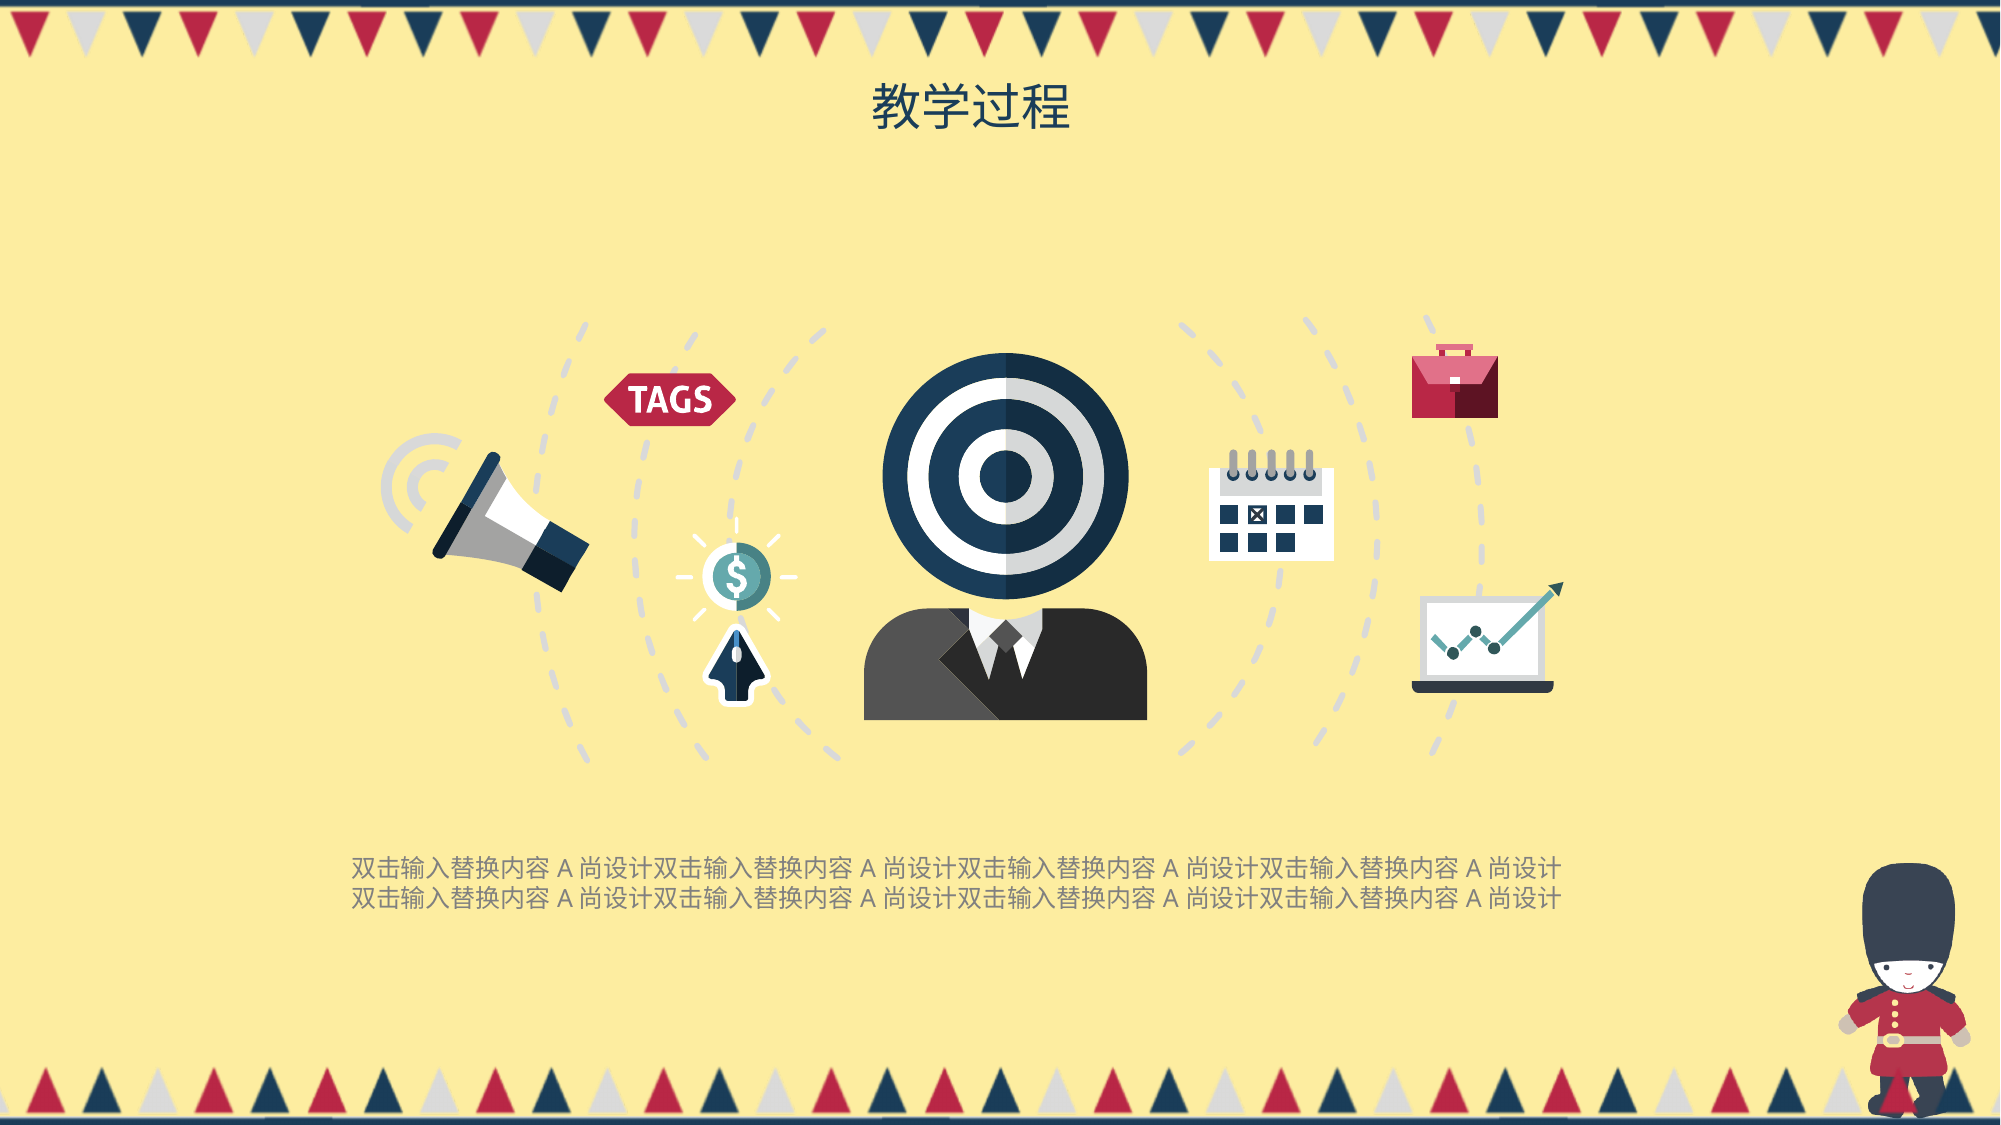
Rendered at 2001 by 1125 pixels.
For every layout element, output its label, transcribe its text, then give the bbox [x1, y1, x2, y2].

text_box 教学过程 [678, 67, 1264, 143]
picture [1827, 837, 2001, 1047]
text_box 双击输入替换内容A尚设计双击输入替换内容A尚设计双击输入替换内容A尚设计双击输入替换内容A尚设计 双击输入替换内容A尚设计双击输入替换内容A尚设计双击输入替换内容A尚设计双击输入替换内容A尚设计 [336, 845, 1674, 950]
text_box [1177, 313, 1564, 757]
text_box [383, 321, 842, 764]
picture [0, 1048, 2001, 1125]
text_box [864, 352, 1148, 721]
picture [0, 0, 2001, 77]
